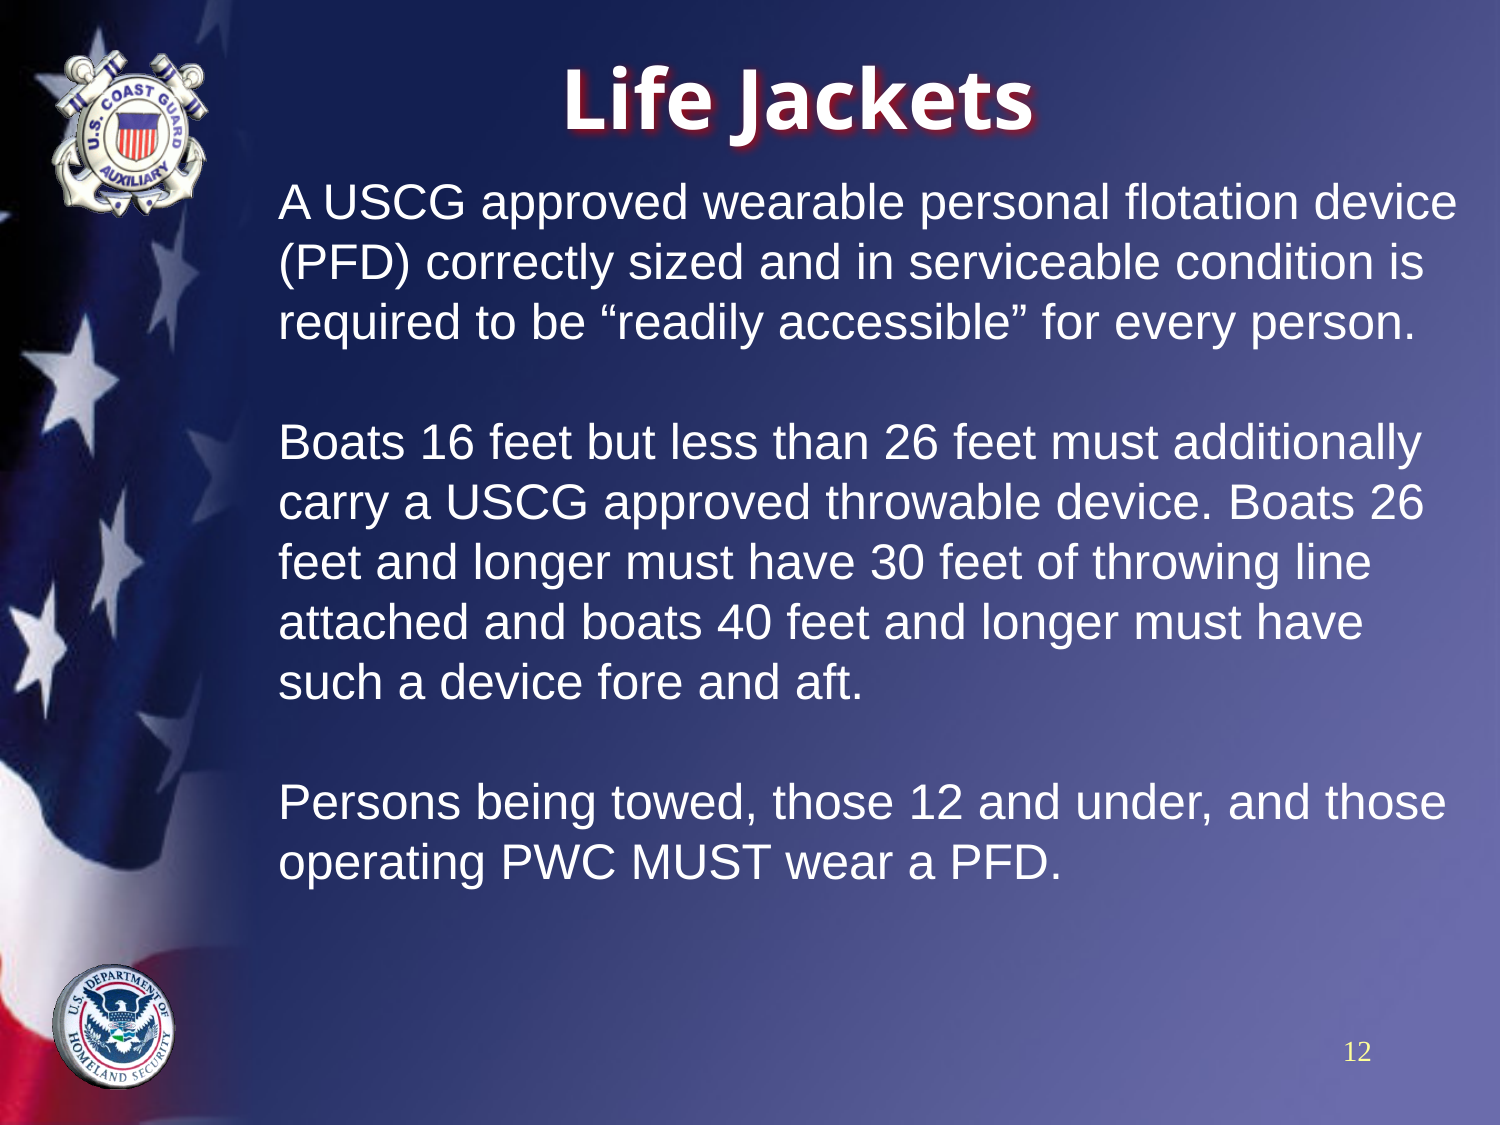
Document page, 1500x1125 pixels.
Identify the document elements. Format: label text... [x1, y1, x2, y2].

slide_number 12 [1074, 1025, 1388, 1100]
picture [0, 0, 1500, 1125]
title Life Jackets [412, 27, 1184, 162]
text_box A USCG approved wearable personal flotation device (PFD) correctly sized and in serviceable condition is required to be “readily accessible” for every person. Boats 16 feet but less than 26 feet must additionally carry a USCG approved throwable device. Boats 26 feet and longer must have 30 feet of throwing line attached and boats 40 feet and longer must have such a device fore and aft. Persons being towed, those 12 and under, and those operating PWC MUST wear a PFD. [263, 162, 1476, 898]
